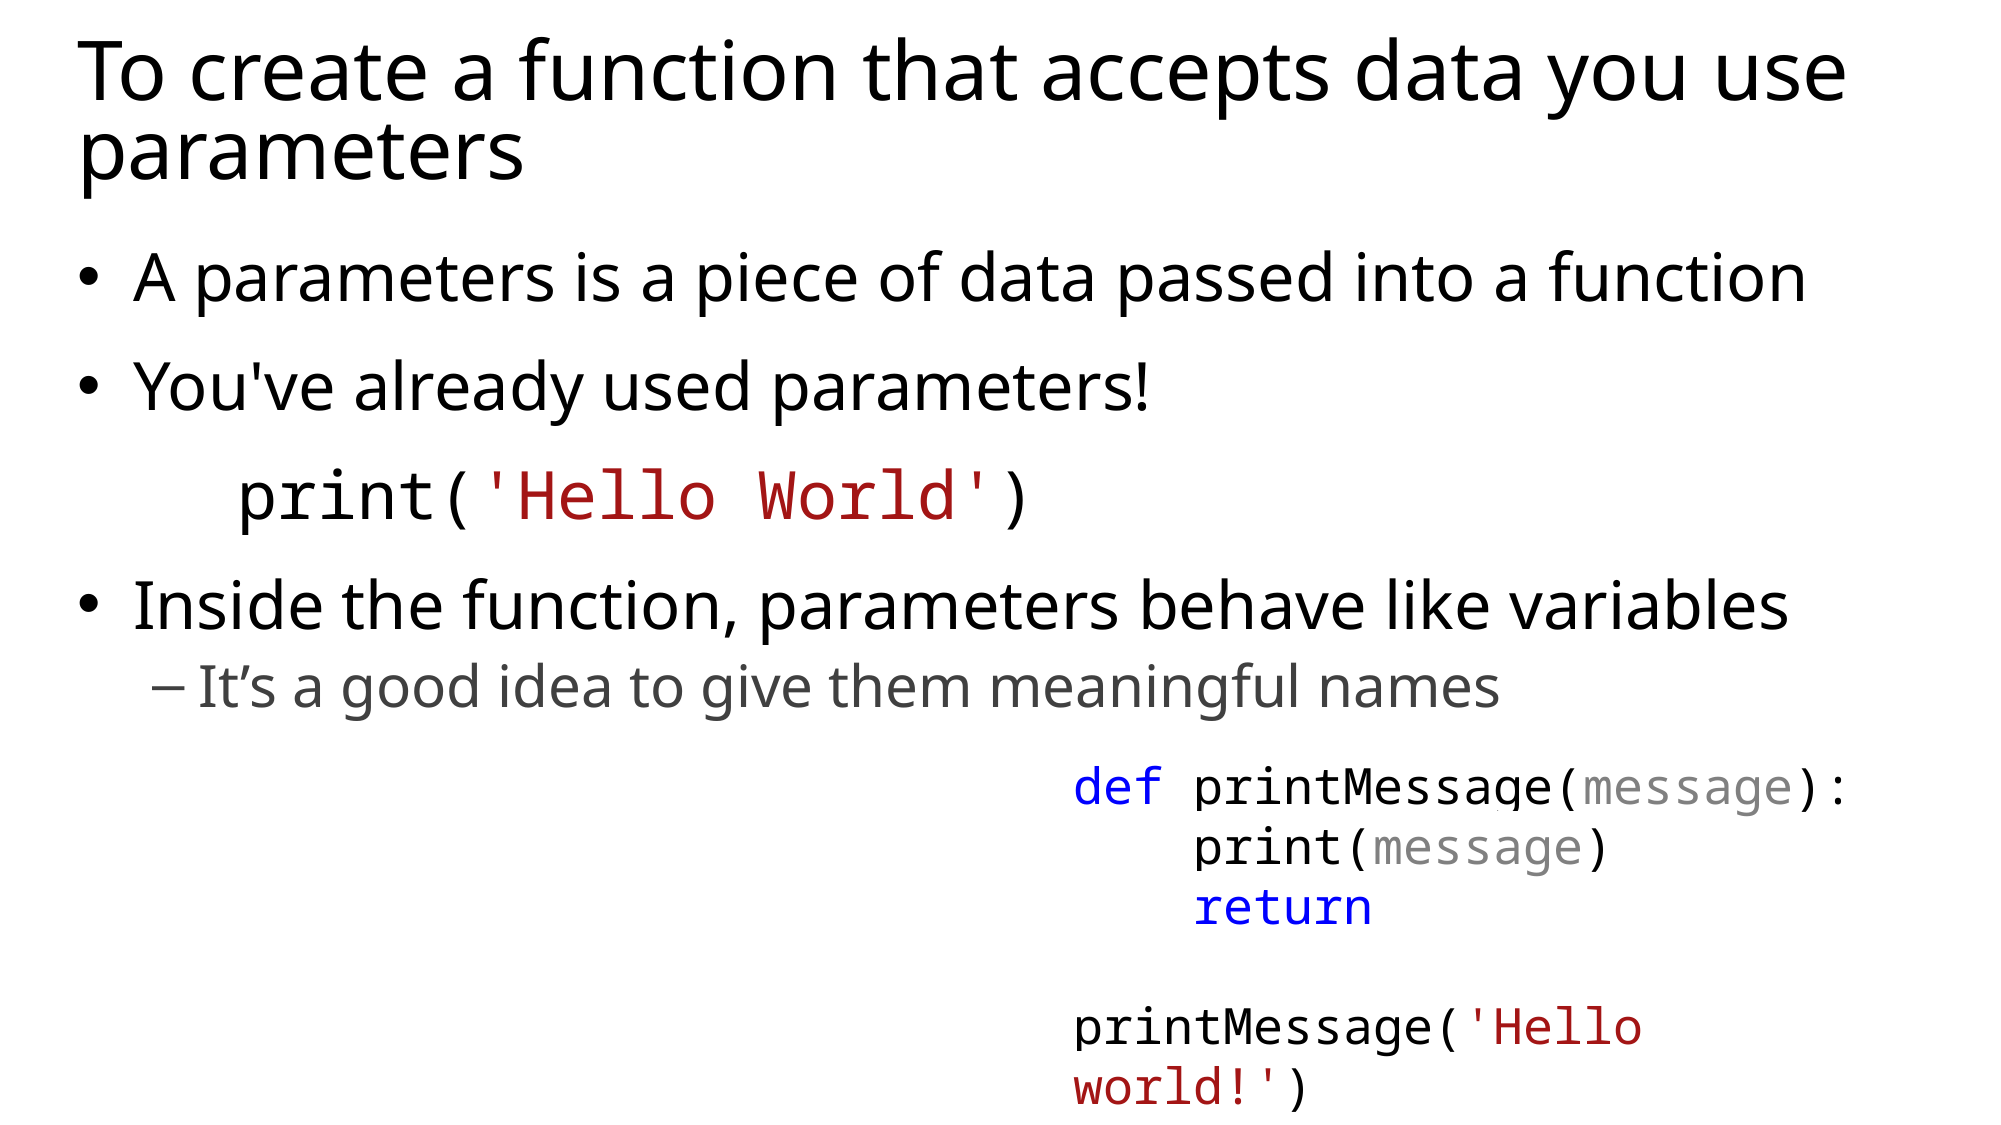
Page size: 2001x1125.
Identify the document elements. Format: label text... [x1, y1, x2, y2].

list A parameters is a piece of data passed into a function You've already used parameters! print('Hello World') Inside the function, parameters behave like variables It’s a good idea to give them meaningful names [62, 227, 1953, 1096]
title To create a function that accepts data you use parameters [62, 29, 1953, 205]
text_box def printMessage(message): print(message) return printMessage('Hello world!') [1058, 747, 1912, 1122]
